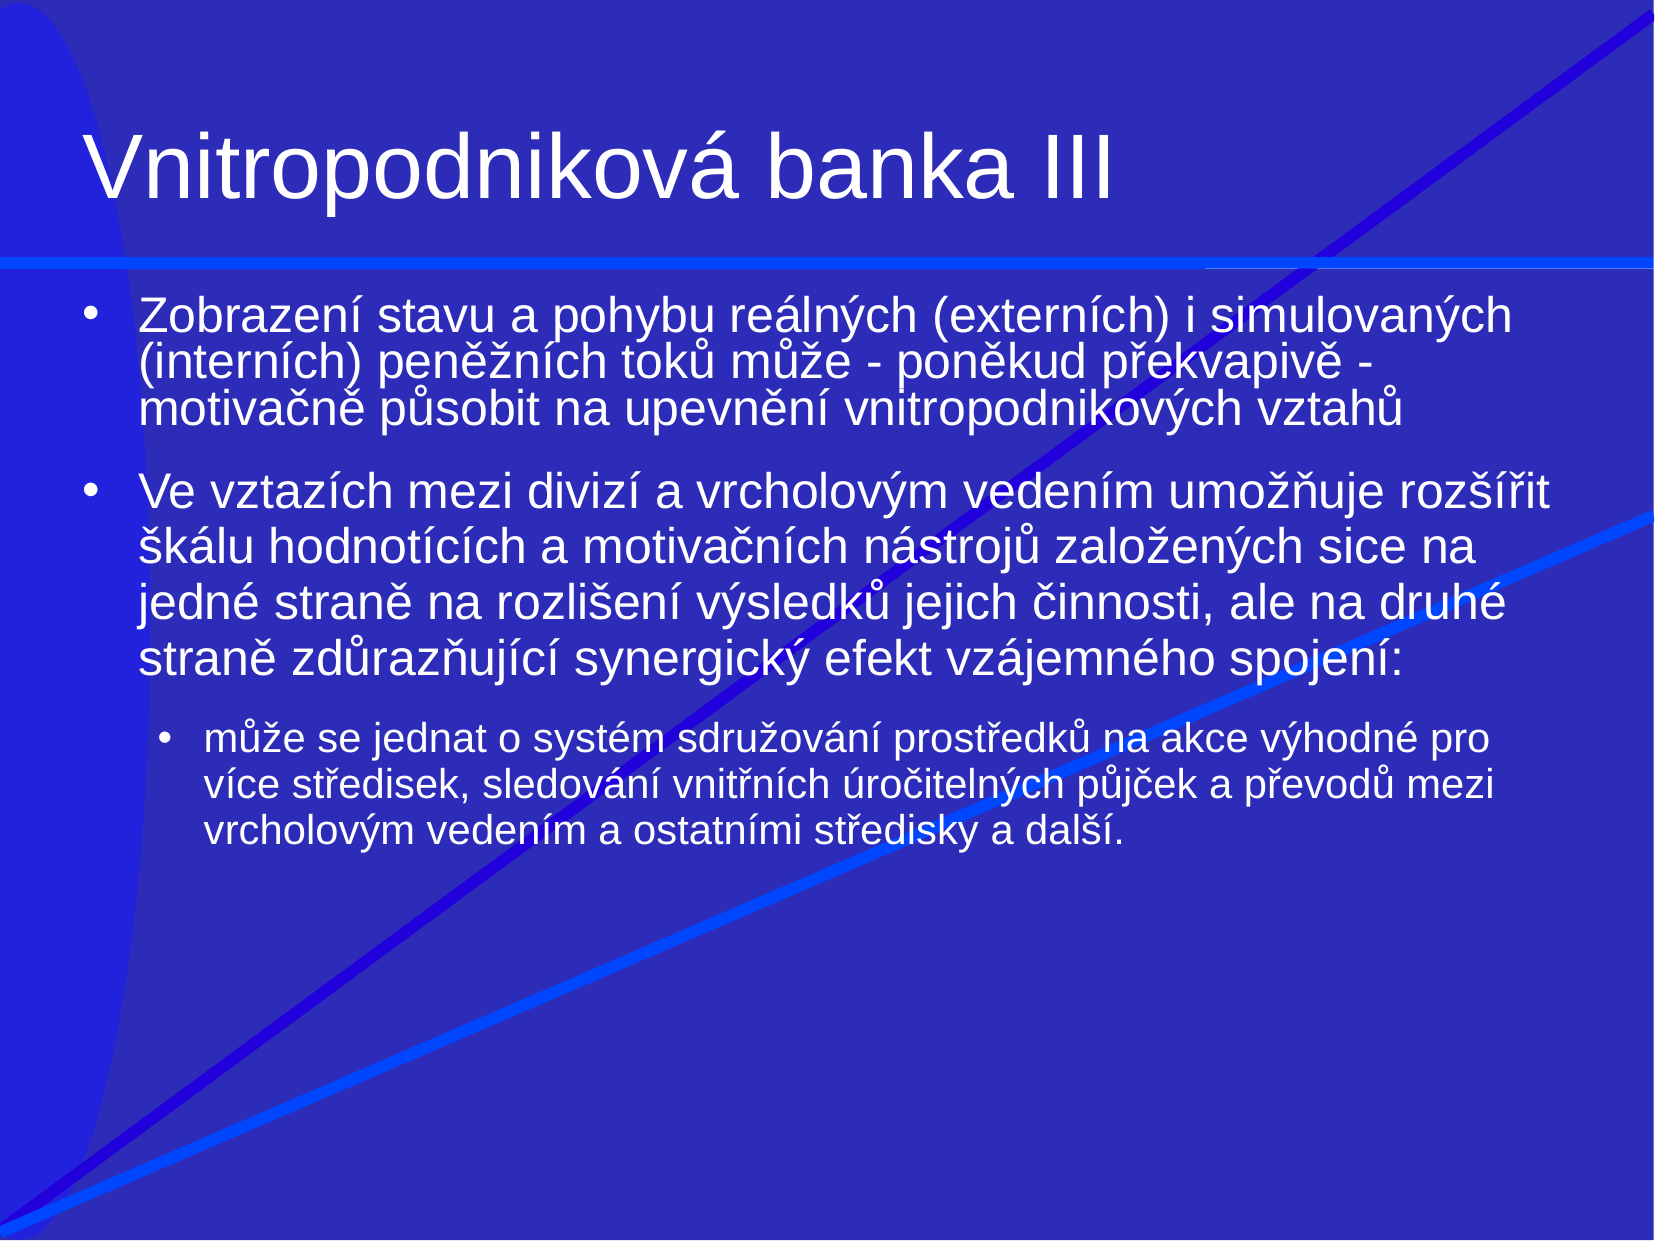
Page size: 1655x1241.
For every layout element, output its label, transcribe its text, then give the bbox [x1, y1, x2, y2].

title Vnitropodniková banka III [80, 67, 1574, 314]
text_box Zobrazení stavu a pohybu reálných (externích) i simulovaných (interních) peněžních toků může - poněkud překvapivě - motivačně působit na upevnění vnitropodnikových vztahů Ve vztazích mezi divizí a vrcholovým vedením umožňuje rozšířit škálu hodnotících a motivačních nástrojů založených sice na jedné straně na rozlišení výsledků jejich činnosti, ale na druhé straně zdůrazňující synergický efekt vzájemného spojení: může se jednat o systém sdružování prostředků na akce výhodné pro více středisek, sledování vnitřních úročitelných půjček a převodů mezi vrcholovým vedením a ostatními středisky a další. [80, 295, 1559, 854]
